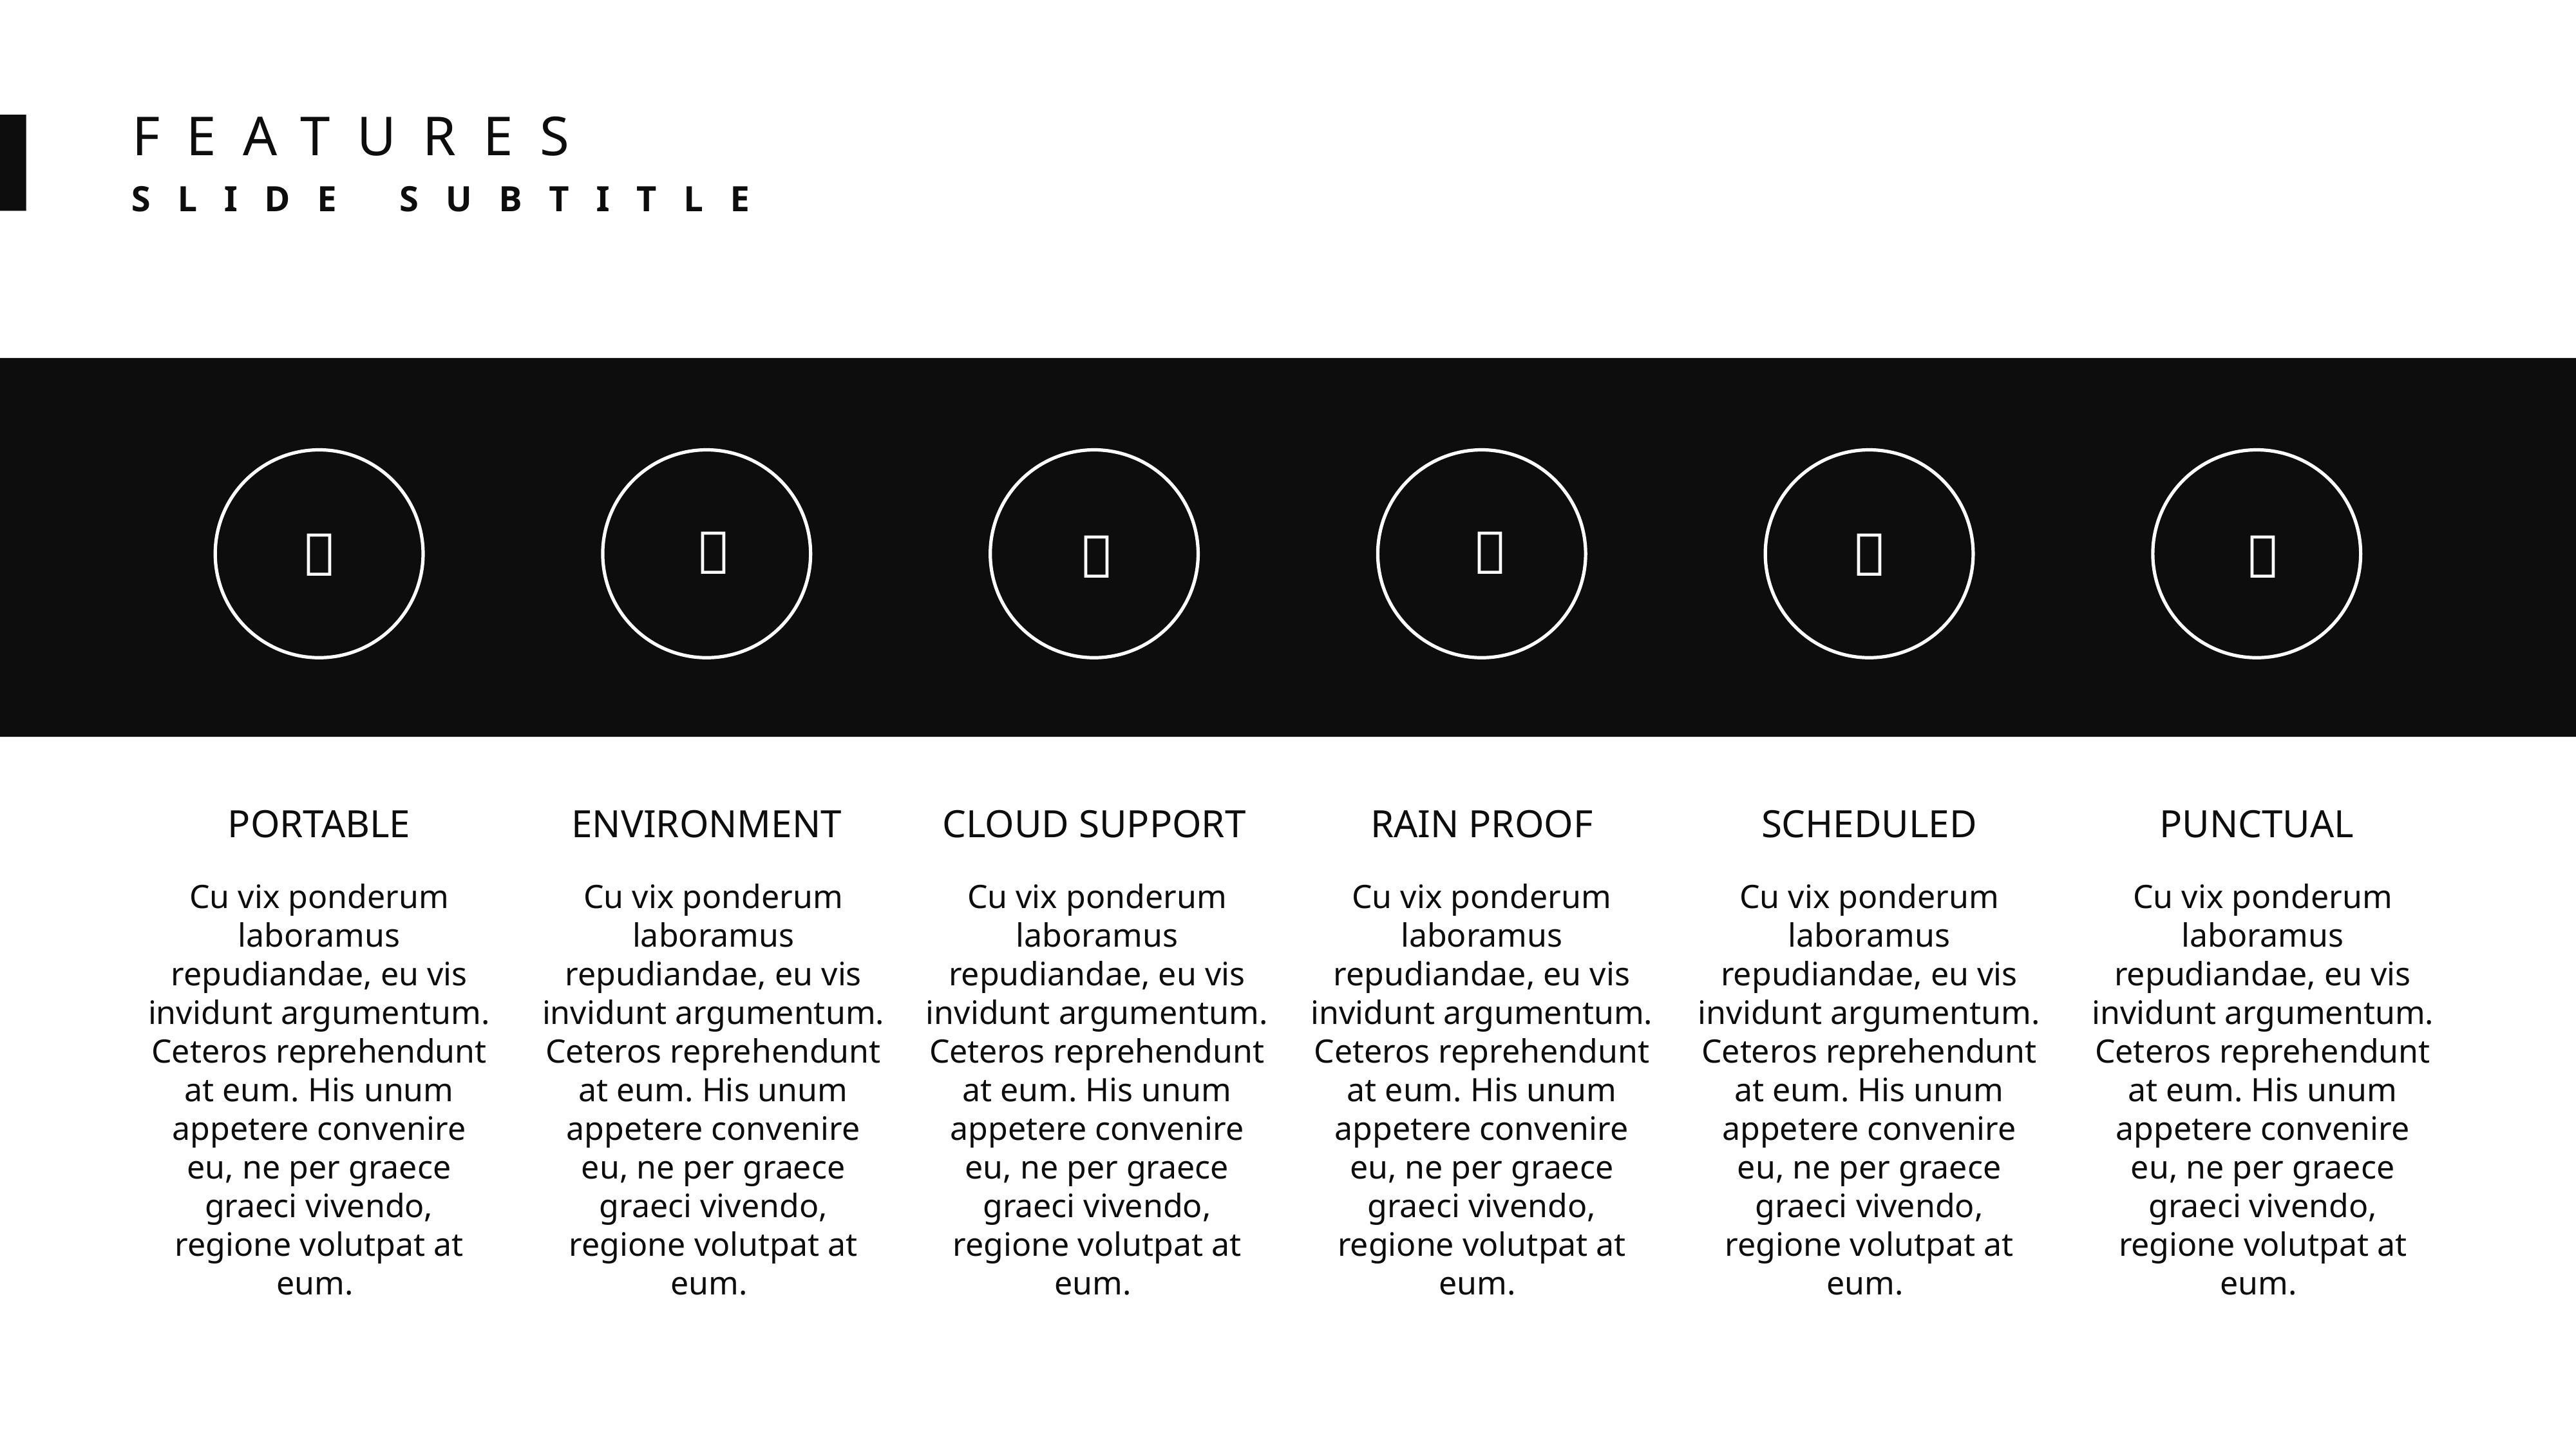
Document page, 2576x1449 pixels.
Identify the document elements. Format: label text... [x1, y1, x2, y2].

text_box [601, 449, 811, 659]
text_box FEATURES [122, 97, 580, 171]
text_box  [1070, 514, 1124, 595]
text_box PORTABLE [218, 795, 421, 850]
text_box [1765, 449, 1974, 659]
text_box CLOUD SUPPORT [933, 795, 1256, 850]
text_box [2152, 449, 2362, 659]
text_box Cu vix ponderum laboramus repudiandae, eu vis invidunt argumentum. Ceteros reprehendunt at eum. His unum appetere convenire eu, ne per graece graeci vivendo, regione volutpat at eum. [532, 871, 895, 1306]
text_box [1377, 449, 1587, 659]
text_box Cu vix ponderum laboramus repudiandae, eu vis invidunt argumentum. Ceteros reprehendunt at eum. His unum appetere convenire eu, ne per graece graeci vivendo, regione volutpat at eum. [1301, 871, 1663, 1306]
text_box RAIN PROOF [1361, 795, 1603, 850]
text_box PUNCTUAL [2150, 795, 2363, 850]
text_box ENVIRONMENT [562, 795, 851, 850]
text_box [214, 449, 424, 659]
text_box [0, 114, 27, 211]
text_box SLIDE SUBTITLE [122, 171, 761, 223]
text_box  [1842, 512, 1897, 593]
text_box Cu vix ponderum laboramus repudiandae, eu vis invidunt argumentum. Ceteros reprehendunt at eum. His unum appetere convenire eu, ne per graece graeci vivendo, regione volutpat at eum. [2081, 871, 2444, 1306]
text_box  [2235, 514, 2291, 595]
text_box  [686, 510, 741, 591]
text_box  [292, 512, 347, 593]
text_box Cu vix ponderum laboramus repudiandae, eu vis invidunt argumentum. Ceteros reprehendunt at eum. His unum appetere convenire eu, ne per graece graeci vivendo, regione volutpat at eum. [138, 871, 500, 1306]
text_box SCHEDULED [1752, 795, 1987, 850]
text_box Cu vix ponderum laboramus repudiandae, eu vis invidunt argumentum. Ceteros reprehendunt at eum. His unum appetere convenire eu, ne per graece graeci vivendo, regione volutpat at eum. [916, 871, 1278, 1306]
text_box [989, 449, 1199, 659]
text_box  [1463, 510, 1517, 591]
text_box Cu vix ponderum laboramus repudiandae, eu vis invidunt argumentum. Ceteros reprehendunt at eum. His unum appetere convenire eu, ne per graece graeci vivendo, regione volutpat at eum. [1688, 871, 2050, 1306]
text_box [0, 357, 2576, 737]
